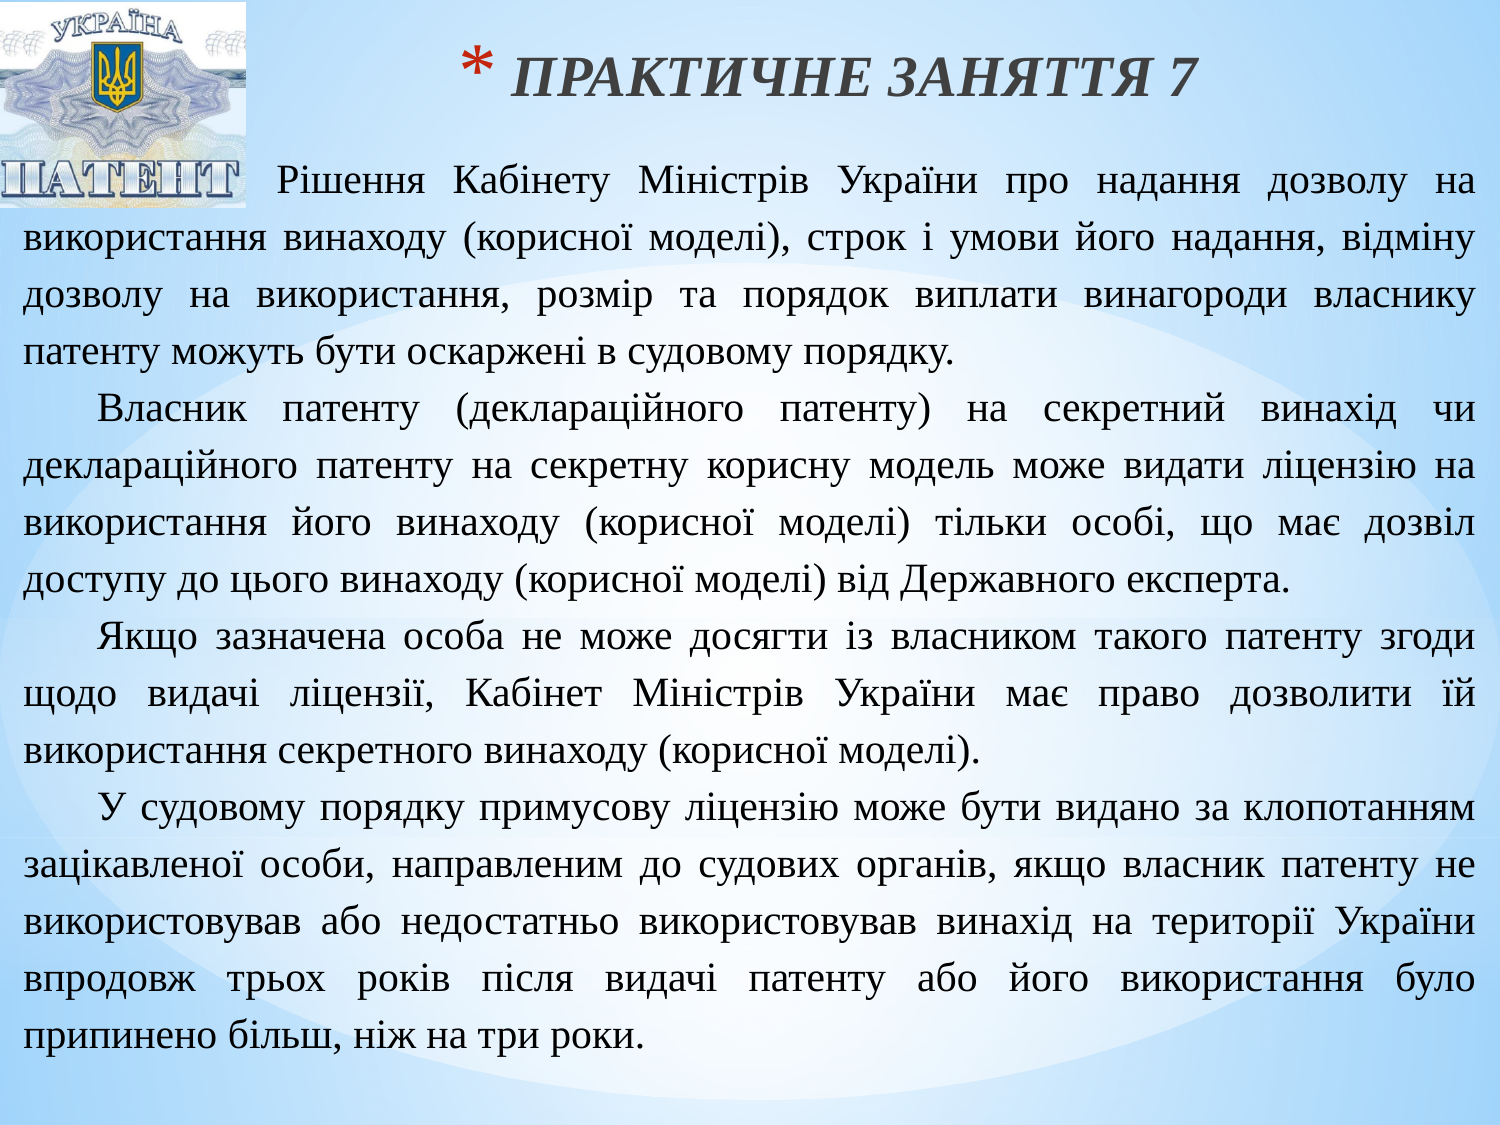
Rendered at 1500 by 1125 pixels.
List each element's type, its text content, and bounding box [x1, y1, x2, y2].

text_box ПРАКТИЧНЕ ЗАНЯТТЯ 7 [252, 30, 1427, 114]
text_box Рішення Кабінету Міністрів України про надання дозволу на використання винаходу (корисної моделі), строк і умови його надання, відміну дозволу на використання, розмір та порядок виплати винагороди власнику патенту можуть бути оскаржені в судовому порядку. Власник патенту (деклараційного патенту) на секретний винахід чи деклараційного патенту на секретну корисну модель може видати ліцензію на використання його винаходу (корисної моделі) тільки особі, що має дозвіл доступу до цього винаходу (корисної моделі) від Державного експерта. Якщо зазначена особа не може досягти із власником такого патенту згоди щодо видачі ліцензії, Кабінет Міністрів України має право дозволити їй використання секретного винаходу (корисної моделі). У судовому порядку примусову ліцензію може бути видано за клопотанням зацікавленої особи, направленим до судових органів, якщо власник патенту не використовував або недостатньо використовував винахід на території України впродовж трьох років після видачі патенту або його використання було припинено більш, ніж на три роки. [0, 137, 1500, 1065]
picture [0, 2, 246, 209]
